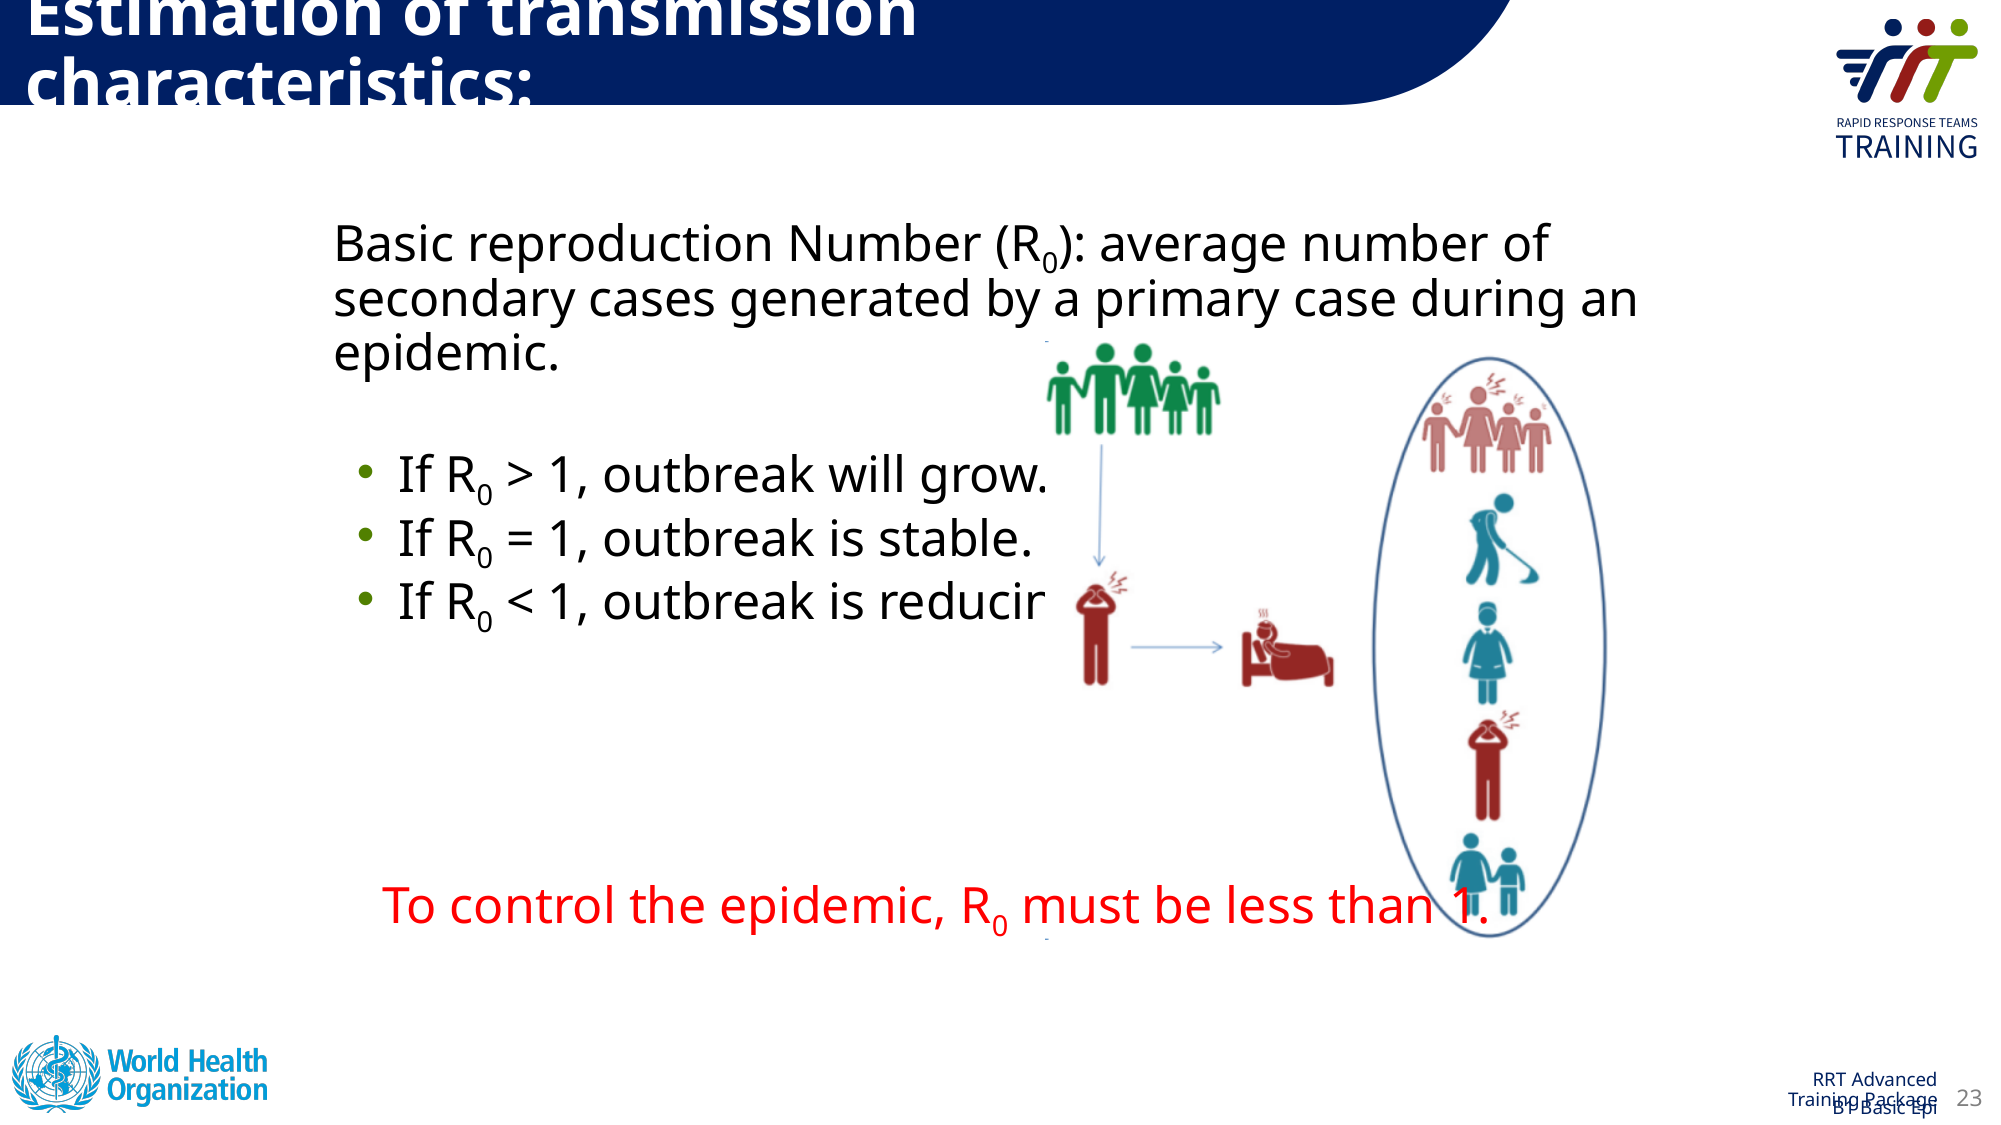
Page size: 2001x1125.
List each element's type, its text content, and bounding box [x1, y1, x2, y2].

picture [58, 1050, 64, 1058]
picture [12, 1083, 48, 1113]
list Basic reproduction Number (R0): average number of secondary cases generated by a primary case during an epidemic. If R0 > 1, outbreak will grow. If R0 = 1, outbreak is stable. If R0 < 1, outbreak is reducing. [325, 204, 1675, 969]
title Estimation of transmission characteristics: [17, 0, 1368, 104]
picture [1044, 341, 1609, 940]
picture [1835, 19, 1978, 167]
picture [12, 1035, 267, 1113]
picture [0, 0, 1533, 105]
text_box To control the epidemic, R0 must be less than 1. [375, 866, 1743, 950]
